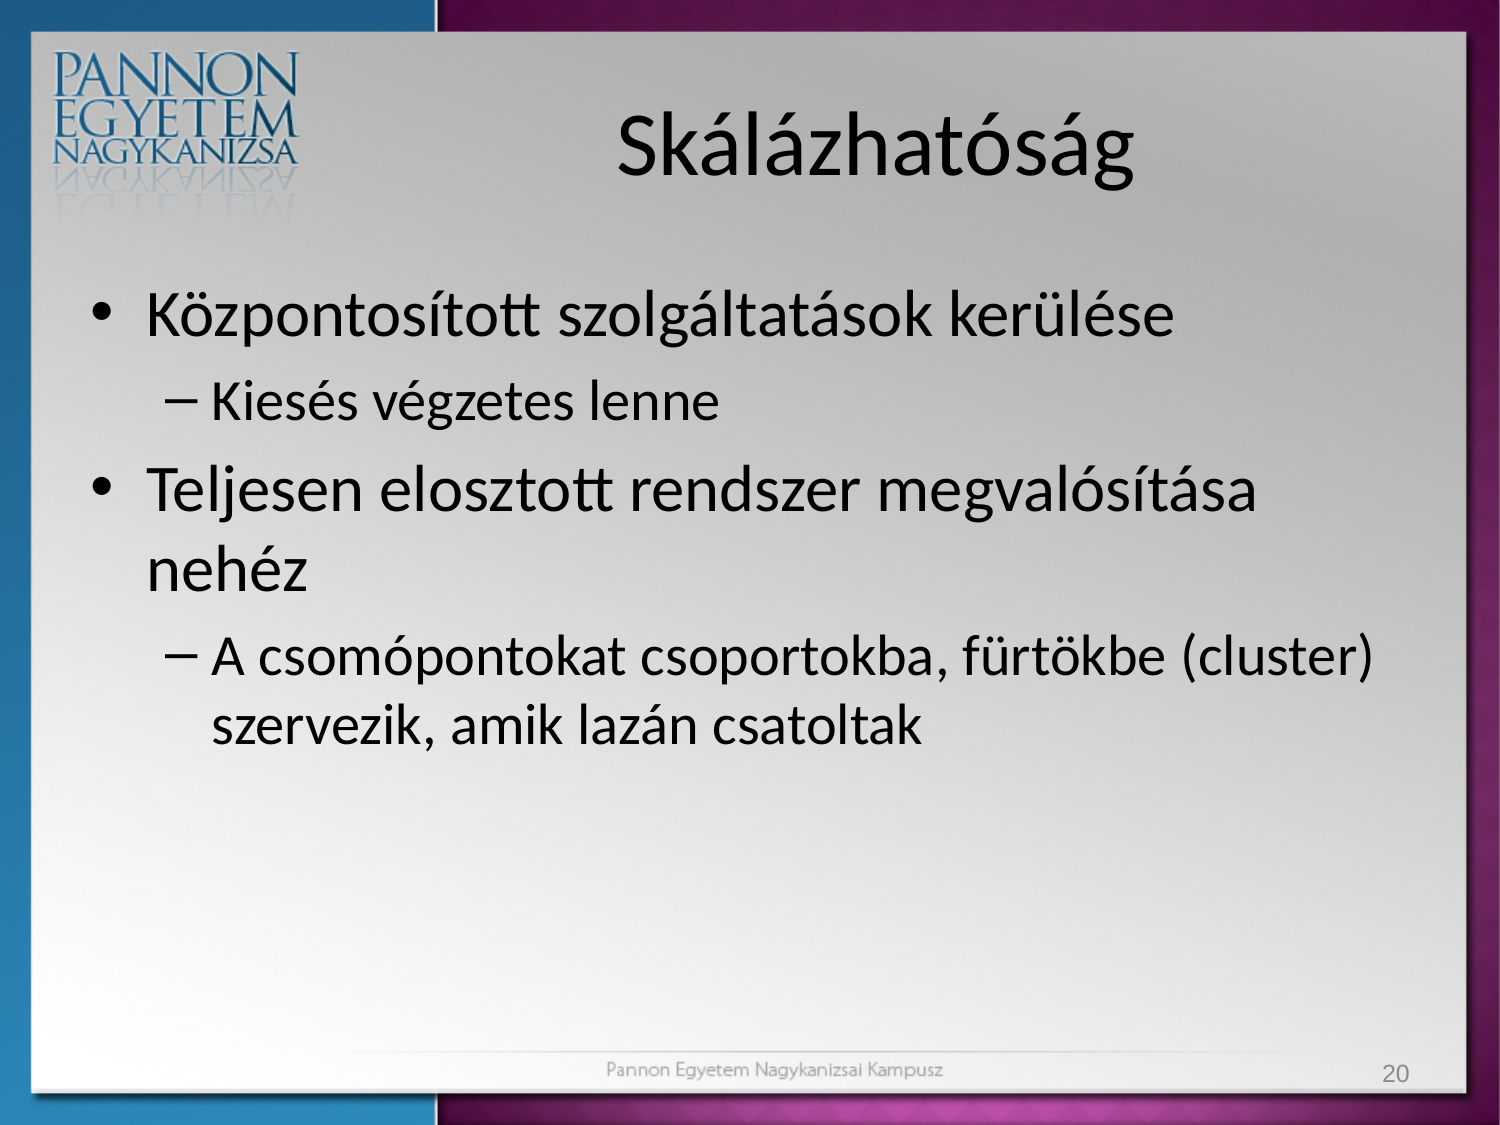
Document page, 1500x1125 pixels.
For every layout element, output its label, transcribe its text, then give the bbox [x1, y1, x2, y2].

picture [0, 0, 1500, 1125]
list Központosított szolgáltatások kerülése Kiesés végzetes lenne Teljesen elosztott rendszer megvalósítása nehéz A csomópontokat csoportokba, fürtökbe (cluster) szervezik, amik lazán csatoltak [75, 262, 1425, 1038]
title Skálázhatóság [328, 45, 1425, 233]
slide_number 20 [1074, 1042, 1425, 1103]
